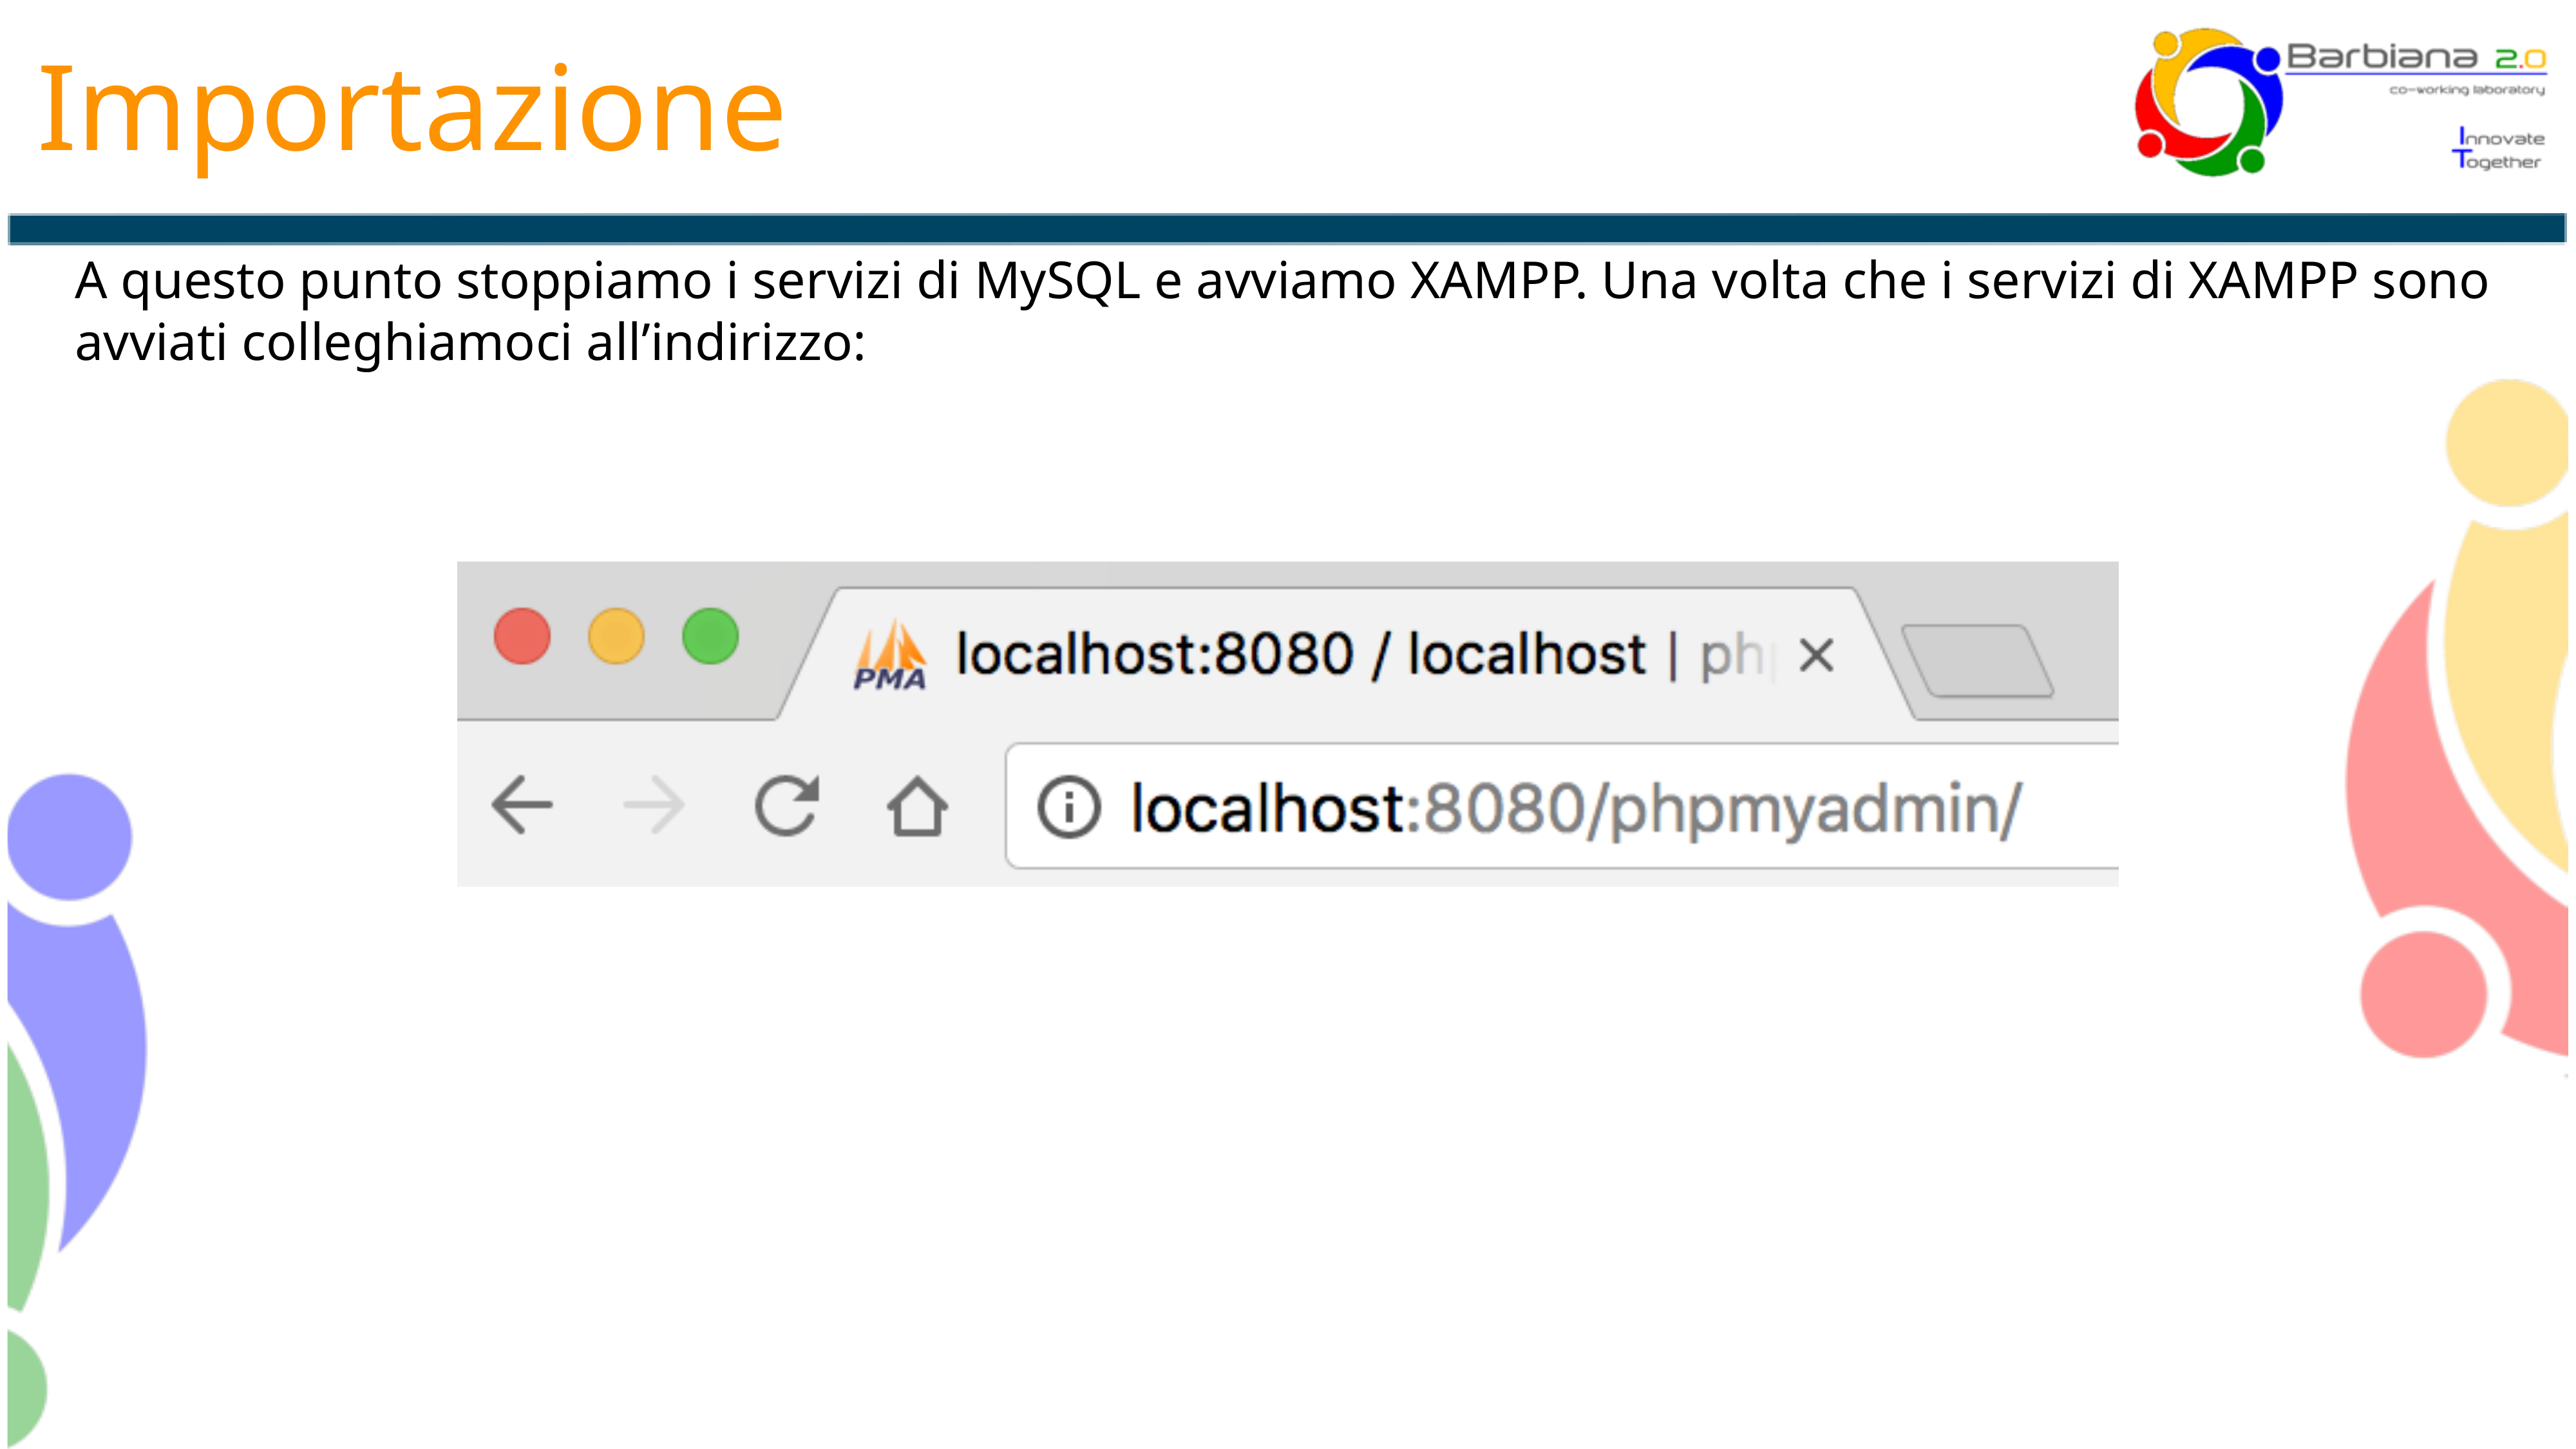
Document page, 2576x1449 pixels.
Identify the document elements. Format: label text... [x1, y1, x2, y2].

title Importazione [31, 25, 2111, 180]
picture [7, 645, 158, 1449]
picture [2121, 9, 2568, 196]
picture [2121, 364, 2568, 1238]
text_box A questo punto stoppiamo i servizi di MySQL e avviamo XAMPP. Una volta che i servizi di XAMPP sono avviati colleghiamoci all’indirizzo: [69, 242, 2507, 376]
picture [457, 562, 2119, 887]
picture [8, 213, 2576, 245]
